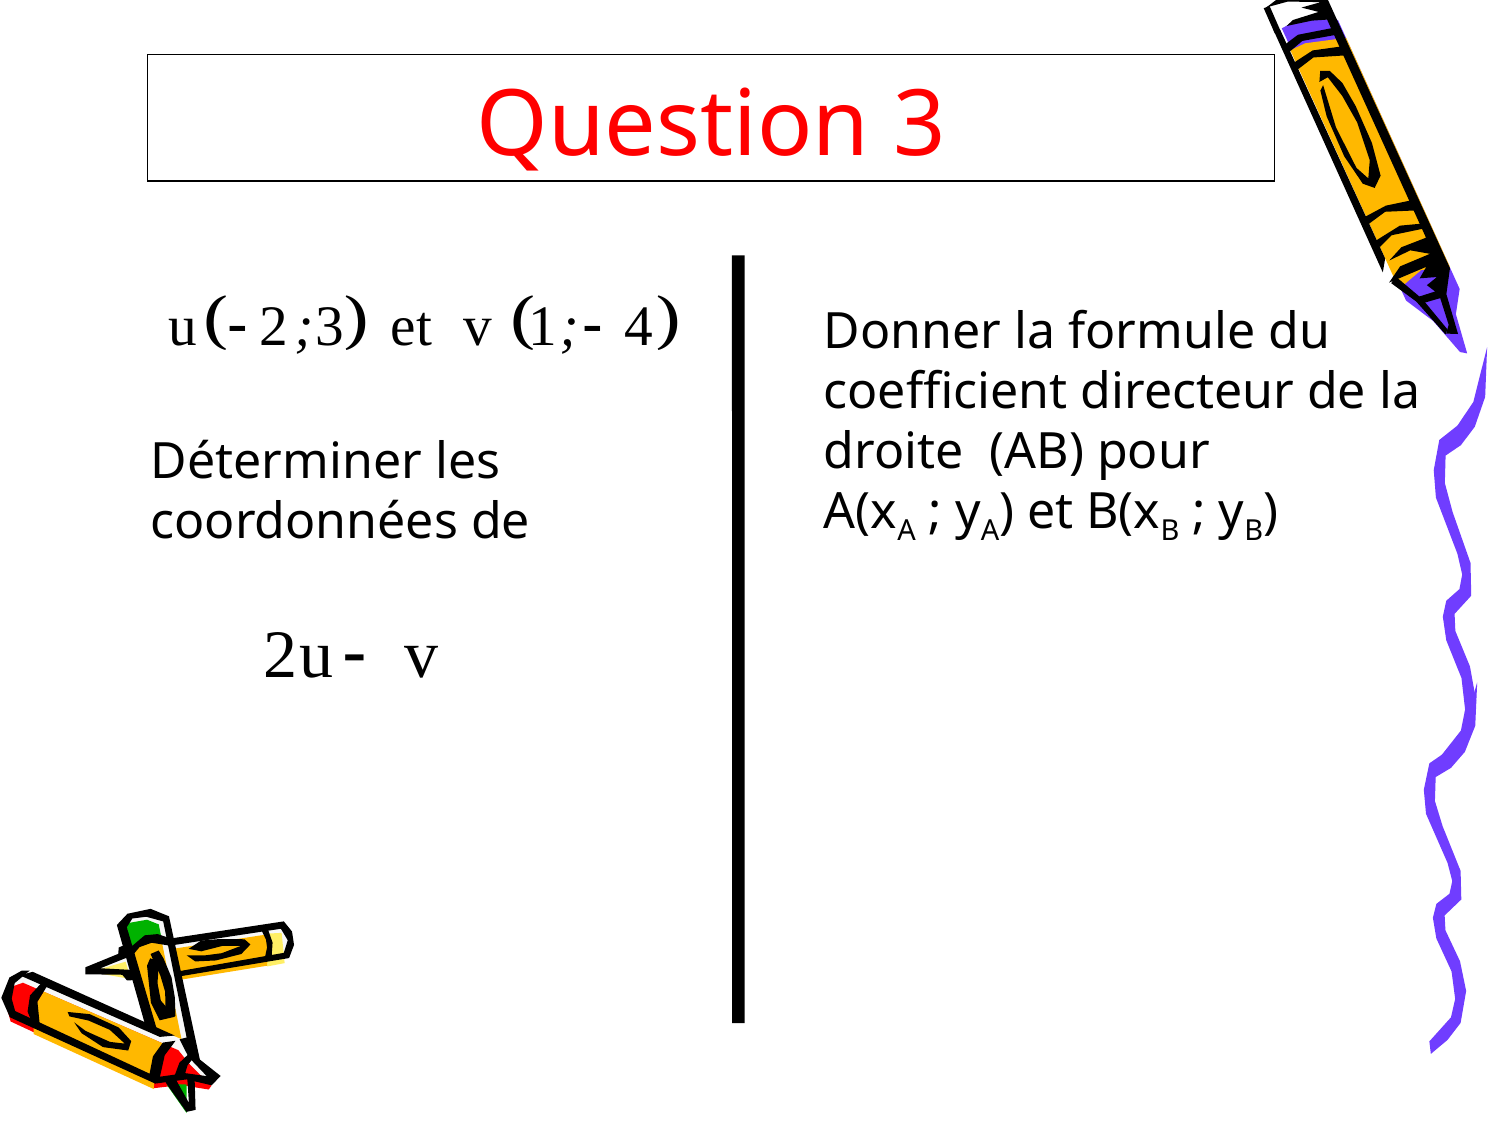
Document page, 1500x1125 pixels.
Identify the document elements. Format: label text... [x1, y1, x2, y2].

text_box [253, 597, 453, 706]
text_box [159, 278, 685, 380]
text_box Donner la formule du coefficient directeur de la droite (AB) pour A(xA ; yA) et B(xB ; yB) [809, 290, 1447, 554]
text_box Déterminer les coordonnées de [135, 420, 585, 556]
title Question 3 [147, 54, 1275, 182]
